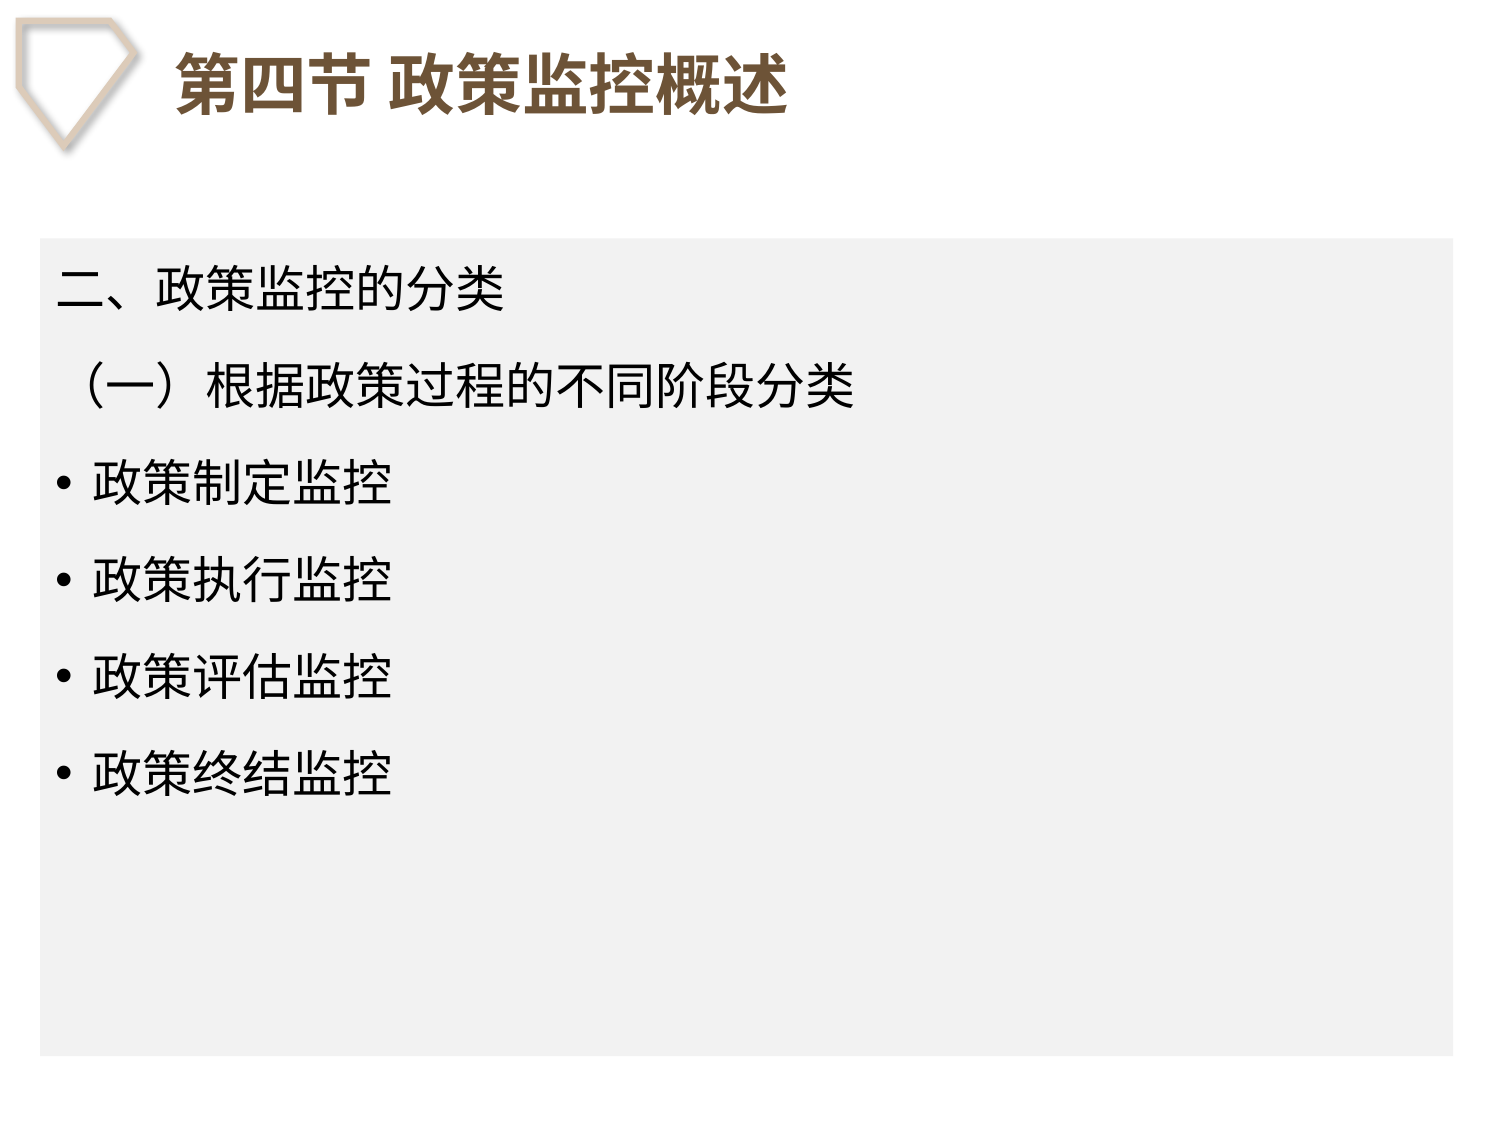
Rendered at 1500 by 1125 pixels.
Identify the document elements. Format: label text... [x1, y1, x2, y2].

title 第四节 政策监控概述 [158, 18, 1456, 159]
list 二、政策监控的分类 （一）根据政策过程的不同阶段分类 政策制定监控 政策执行监控 政策评估监控 政策终结监控 [40, 238, 1454, 1057]
